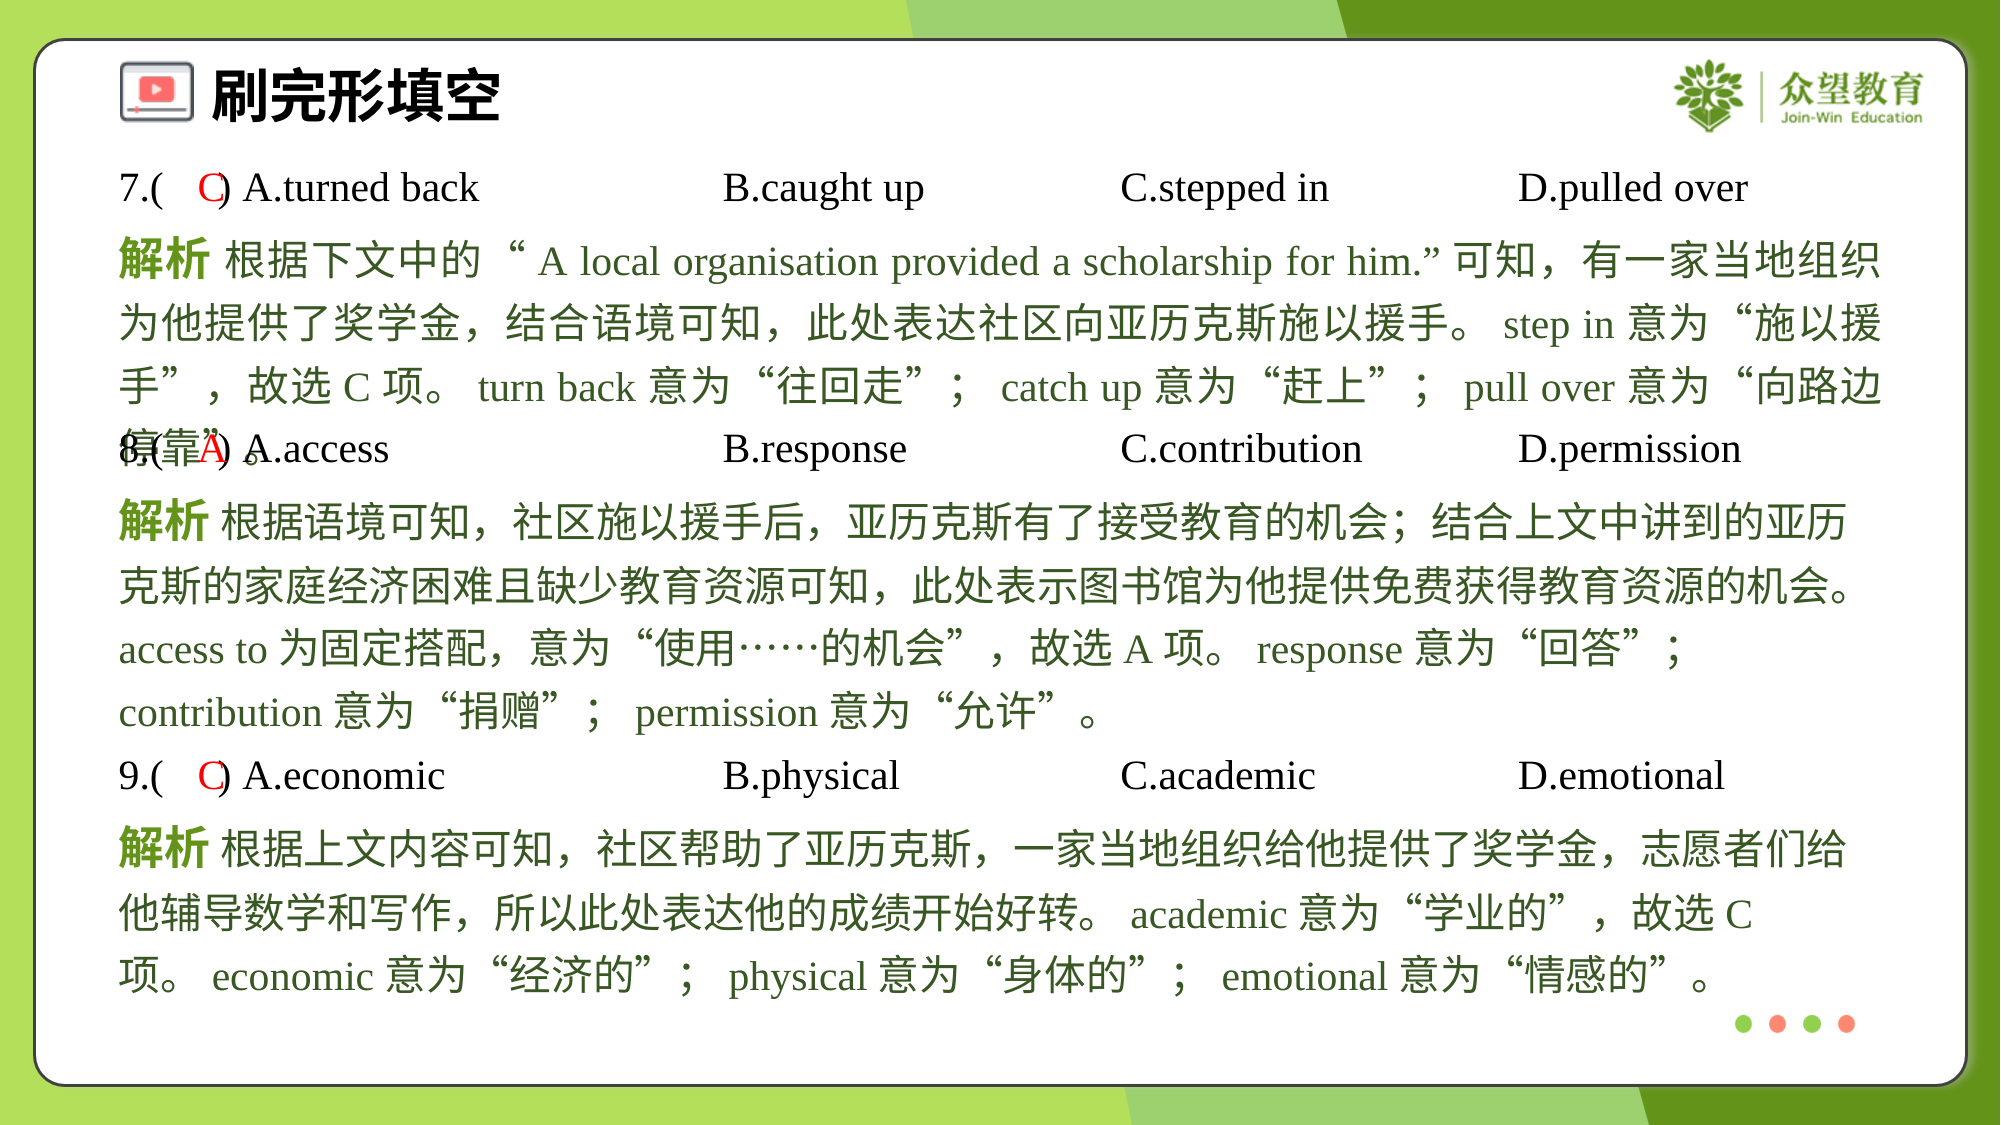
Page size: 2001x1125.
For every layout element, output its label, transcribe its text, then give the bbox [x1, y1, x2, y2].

text_box 9.( ) A.economic B.physical C.academic D.emotional [231, 735, 1883, 793]
text_box 7.( ) A.turned back B.caught up C.stepped in D.pulled over [118, 146, 192, 204]
text_box 8.( ) A.access B.response C.contribution D.permission [233, 408, 1883, 466]
text_box 解析 根据上文内容可知，社区帮助了亚历克斯，一家当地组织给他提供了奖学金，志愿者们给他辅导数学和写作，所以此处表达他的成绩开始好转。academic意为“学业的”，故选C项。economic意为“经济的”；physical意为“身体的”；emotional意为“情感的”。 [118, 805, 1883, 995]
text_box 解析 根据语境可知，社区施以援手后，亚历克斯有了接受教育的机会；结合上文中讲到的亚历克斯的家庭经济困难且缺少教育资源可知，此处表示图书馆为他提供免费获得教育资源的机会。access to为固定搭配，意为“使用……的机会”，故选A项。response意为“回答”；contribution意为“捐赠”；permission意为“允许”。 [118, 478, 1883, 730]
text_box C [192, 146, 231, 205]
text_box C [192, 735, 231, 794]
text_box 8.( ) A.access B.response C.contribution D.permission [118, 408, 192, 466]
text_box 7.( ) A.turned back B.caught up C.stepped in D.pulled over [231, 146, 1883, 204]
text_box 解析 根据下文中的“A local organisation provided a scholarship for him.”可知，有一家当地组织为他提供了奖学金，结合语境可知，此处表达社区向亚历克斯施以援手。step in意为“施以援手”，故选C项。turn back意为“往回走”；catch up意为“赶上”；pull over意为“向路边停靠”。 [118, 215, 1883, 405]
text_box A [192, 408, 233, 467]
picture [0, 0, 2000, 1125]
text_box 9.( ) A.economic B.physical C.academic D.emotional [118, 735, 192, 793]
